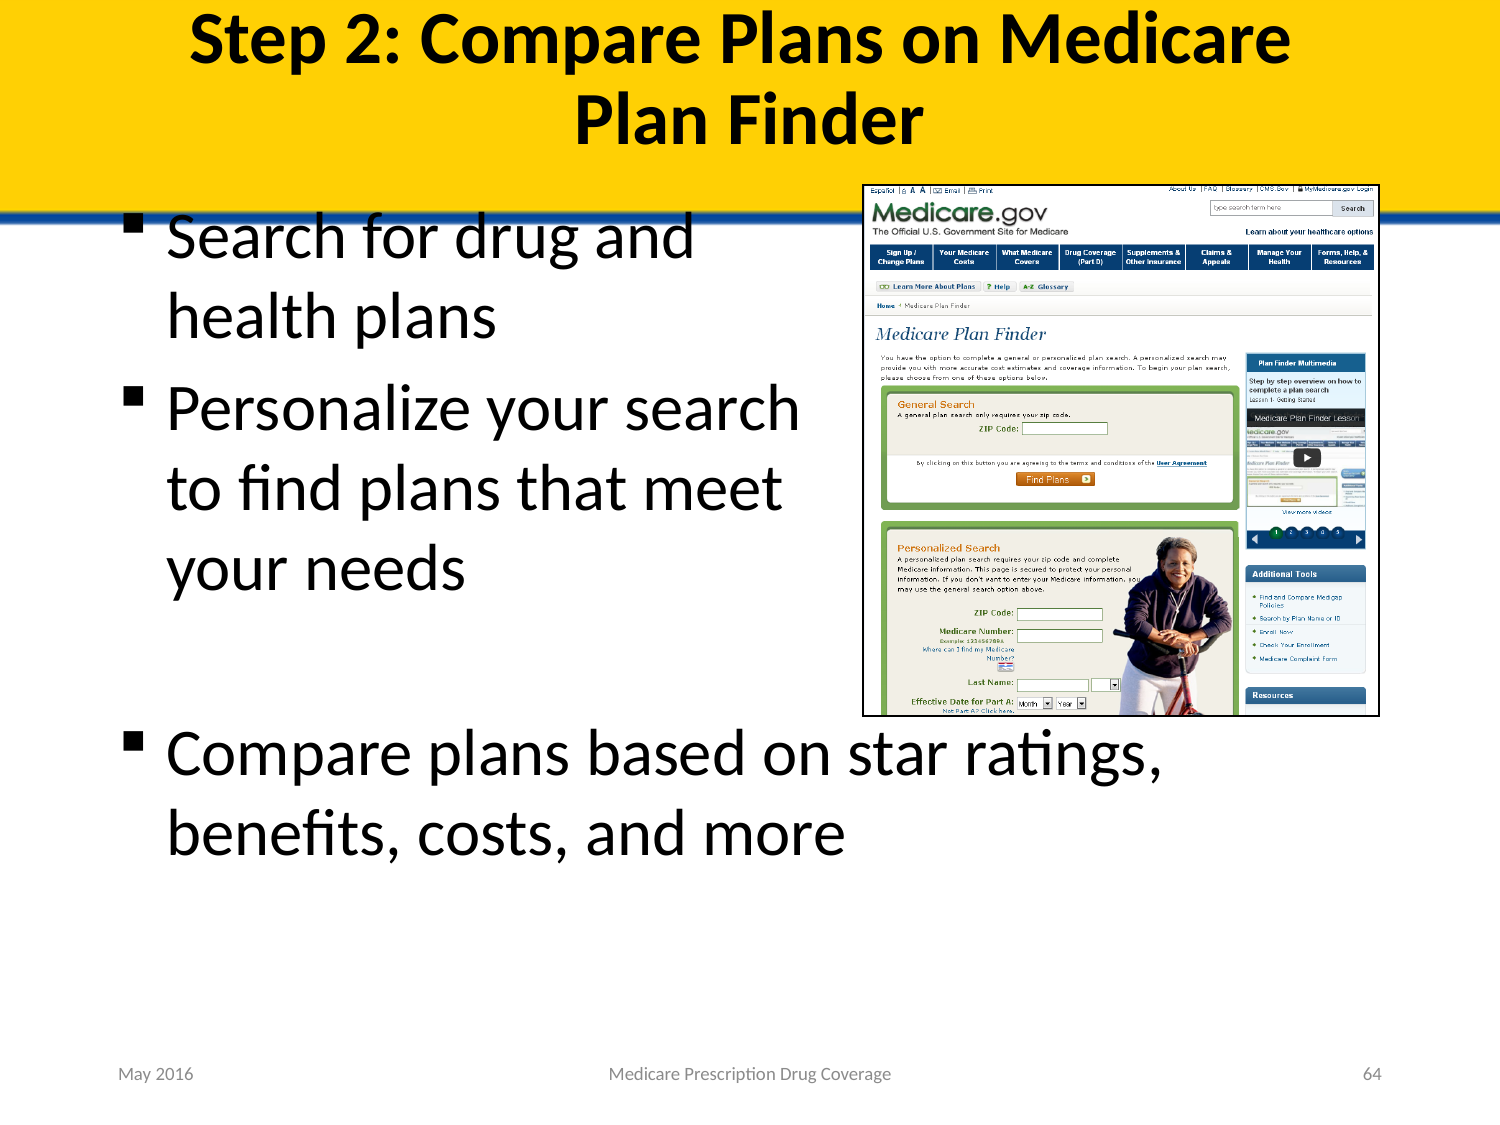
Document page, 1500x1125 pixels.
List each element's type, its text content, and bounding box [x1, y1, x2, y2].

list Search for drug and health plans Personalize your search to find plans that meet your needs Compare plans based on star ratings, benefits, costs, and more [103, 184, 1397, 1014]
title Step 2: Compare Plans on Medicare Plan Finder [0, 2, 1500, 157]
slide_number 64 [1059, 1042, 1397, 1103]
footer Medicare Prescription Drug Coverage [496, 1042, 1004, 1103]
picture [0, 157, 1500, 1125]
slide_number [103, 1042, 441, 1103]
